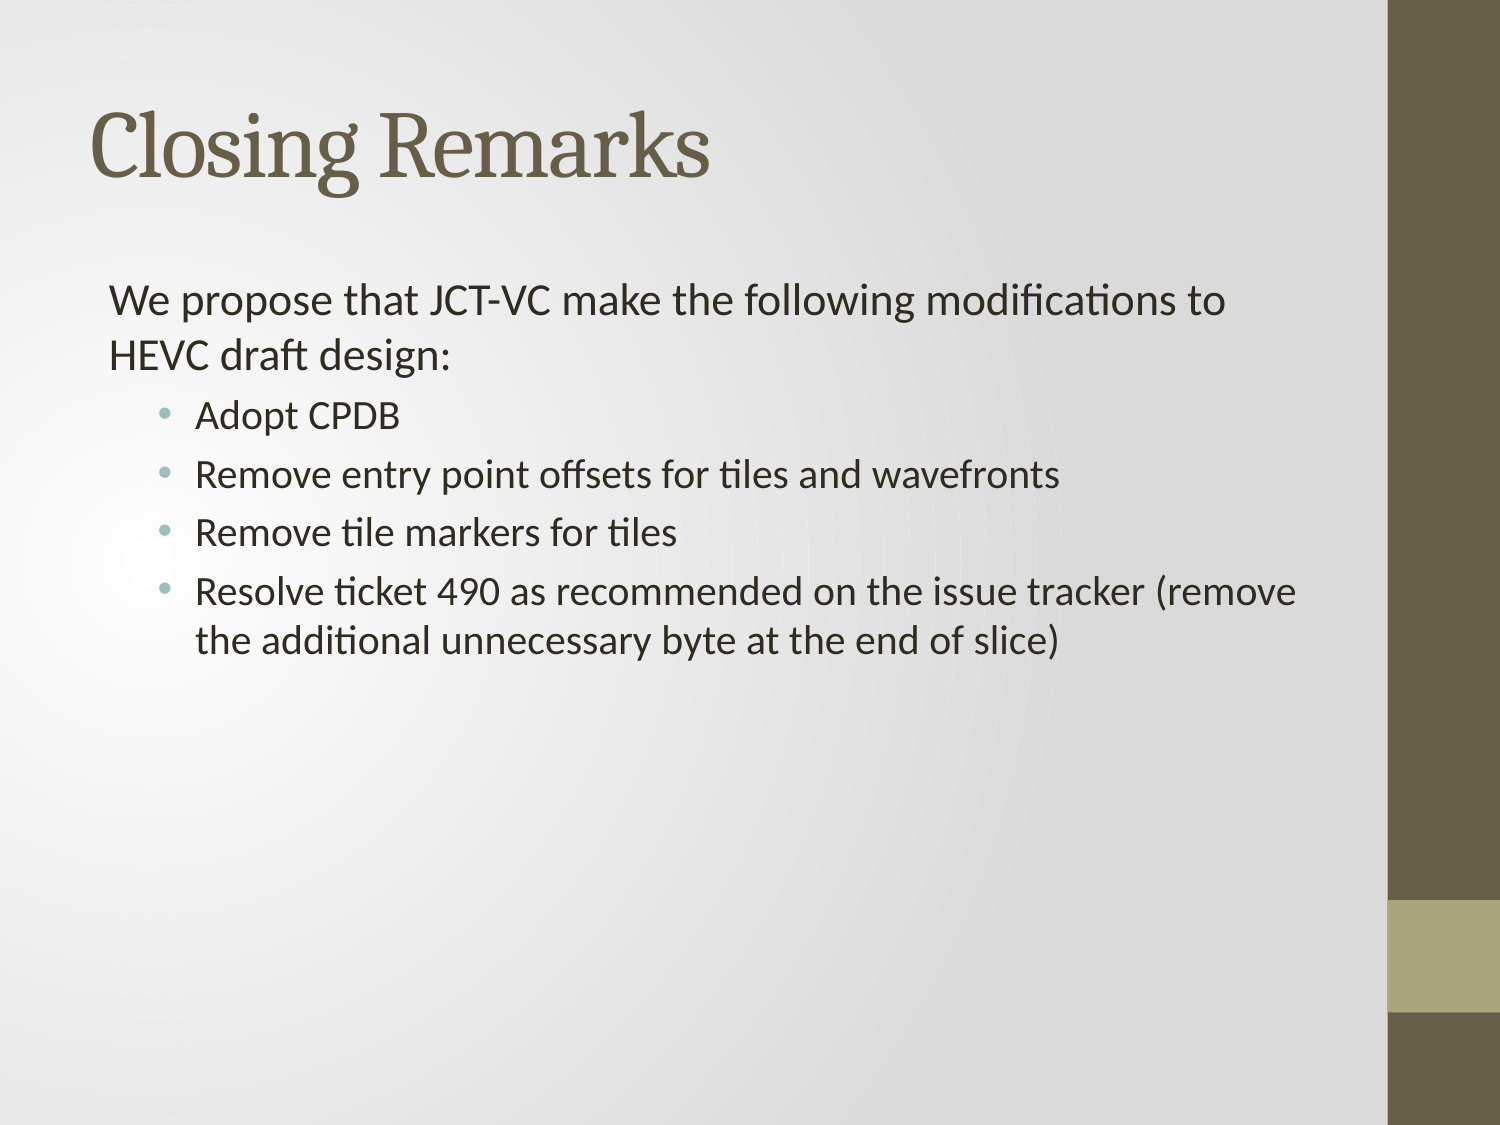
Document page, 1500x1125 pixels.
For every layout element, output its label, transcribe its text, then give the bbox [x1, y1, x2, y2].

list We propose that JCT-VC make the following modifications to HEVC draft design: Adopt CPDB Remove entry point offsets for tiles and wavefronts Remove tile markers for tiles Resolve ticket 490 as recommended on the issue tracker (remove the additional unnecessary byte at the end of slice) [75, 262, 1325, 1050]
title Closing Remarks [75, 45, 1325, 233]
